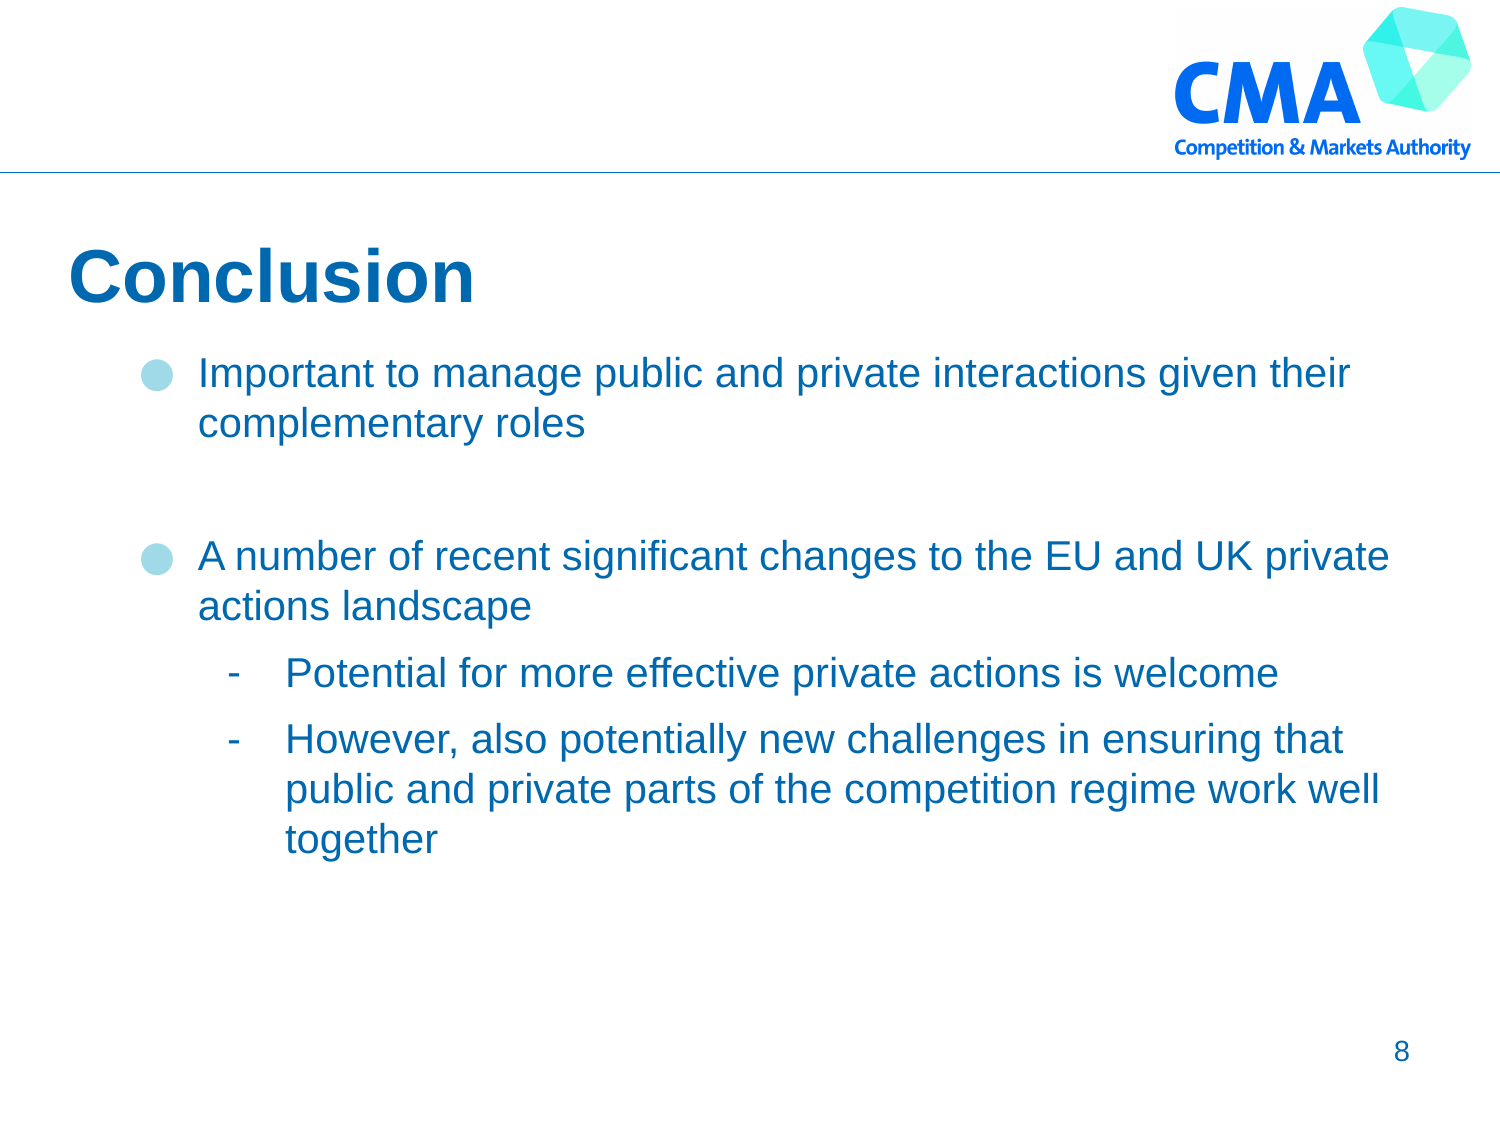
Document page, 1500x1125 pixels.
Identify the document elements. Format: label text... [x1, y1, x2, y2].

picture [1175, 7, 1471, 160]
slide_number 8 [1074, 1024, 1426, 1103]
list Important to manage public and private interactions given their complementary roles A number of recent significant changes to the EU and UK private actions landscape Potential for more effective private actions is welcome However, also potentially new challenges in ensuring that public and private parts of the competition regime work well together [123, 337, 1412, 998]
title Conclusion [52, 207, 1442, 339]
